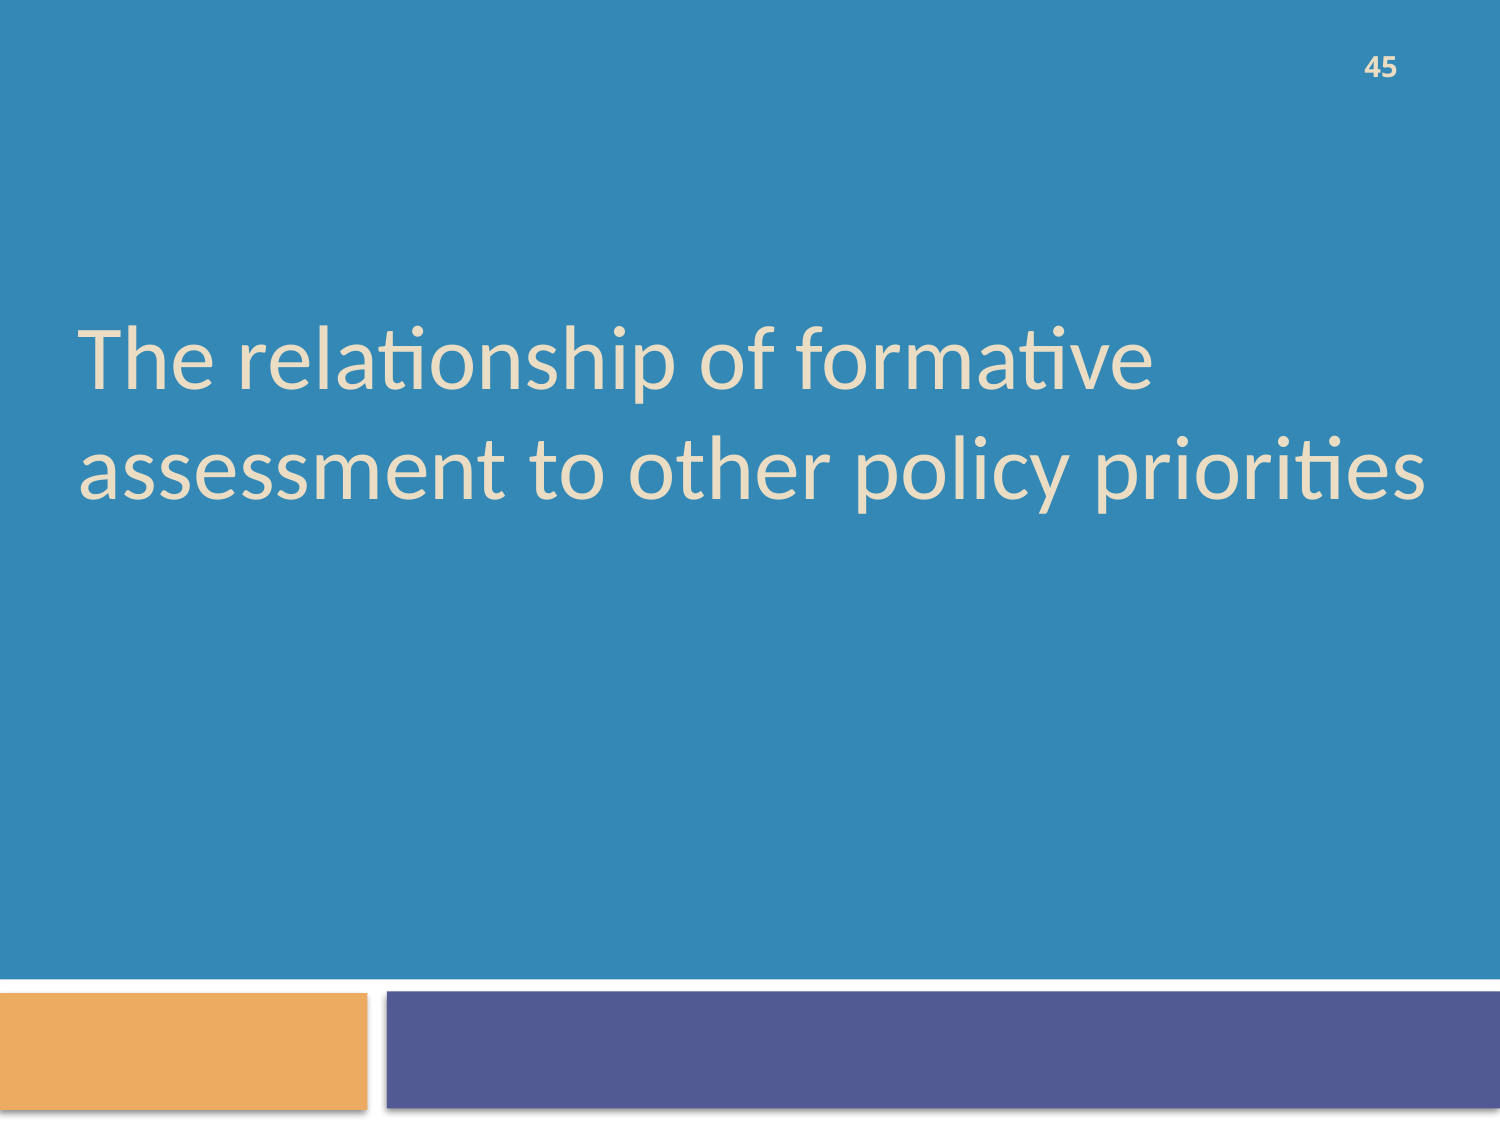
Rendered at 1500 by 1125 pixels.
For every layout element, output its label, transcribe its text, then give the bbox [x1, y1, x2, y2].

slide_number 45 [1312, 37, 1450, 100]
title The relationship of formative assessment to other policy priorities [62, 97, 1446, 718]
